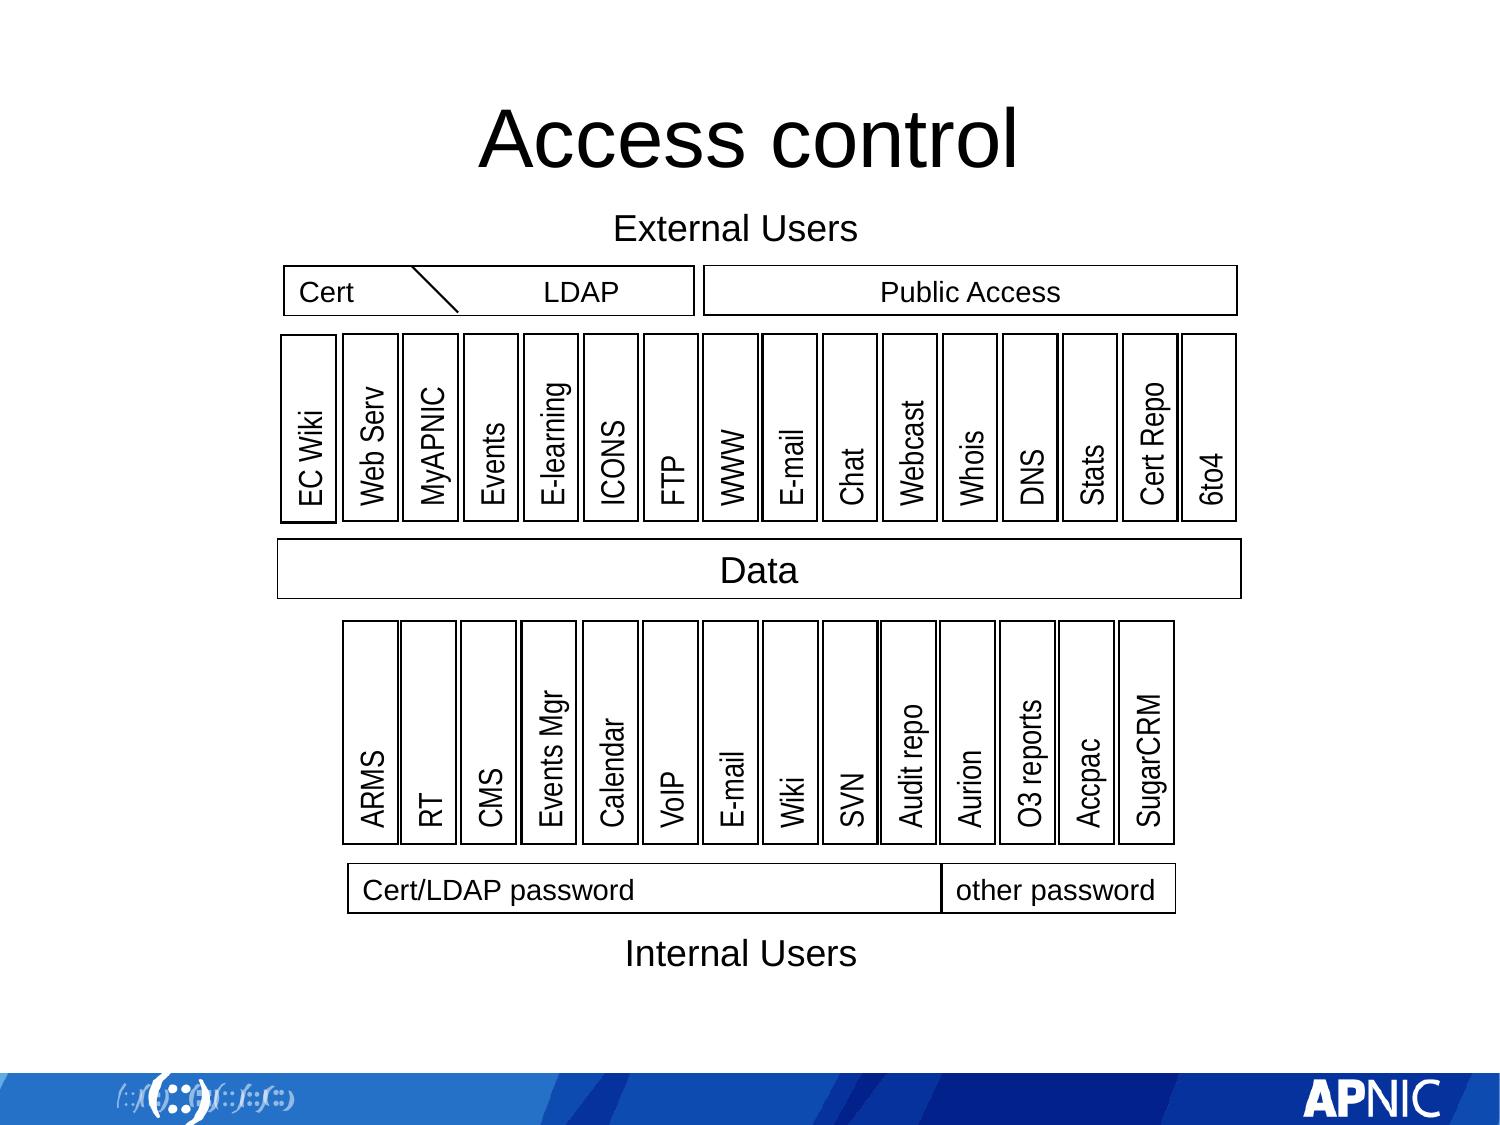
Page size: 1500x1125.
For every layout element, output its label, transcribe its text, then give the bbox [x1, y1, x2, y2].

text_box Cert LDAP [284, 265, 408, 316]
text_box Cert LDAP [459, 265, 695, 316]
text_box Internal Users [609, 922, 873, 982]
title Access control [74, 44, 1425, 233]
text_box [343, 620, 1175, 844]
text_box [410, 265, 459, 313]
text_box other password [941, 863, 1176, 914]
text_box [281, 333, 1238, 523]
text_box External Users [598, 196, 874, 256]
text_box Cert/LDAP password [347, 863, 941, 914]
text_box Public Access [704, 265, 1238, 316]
picture [0, 1069, 1500, 1125]
text_box Data [277, 538, 1241, 599]
